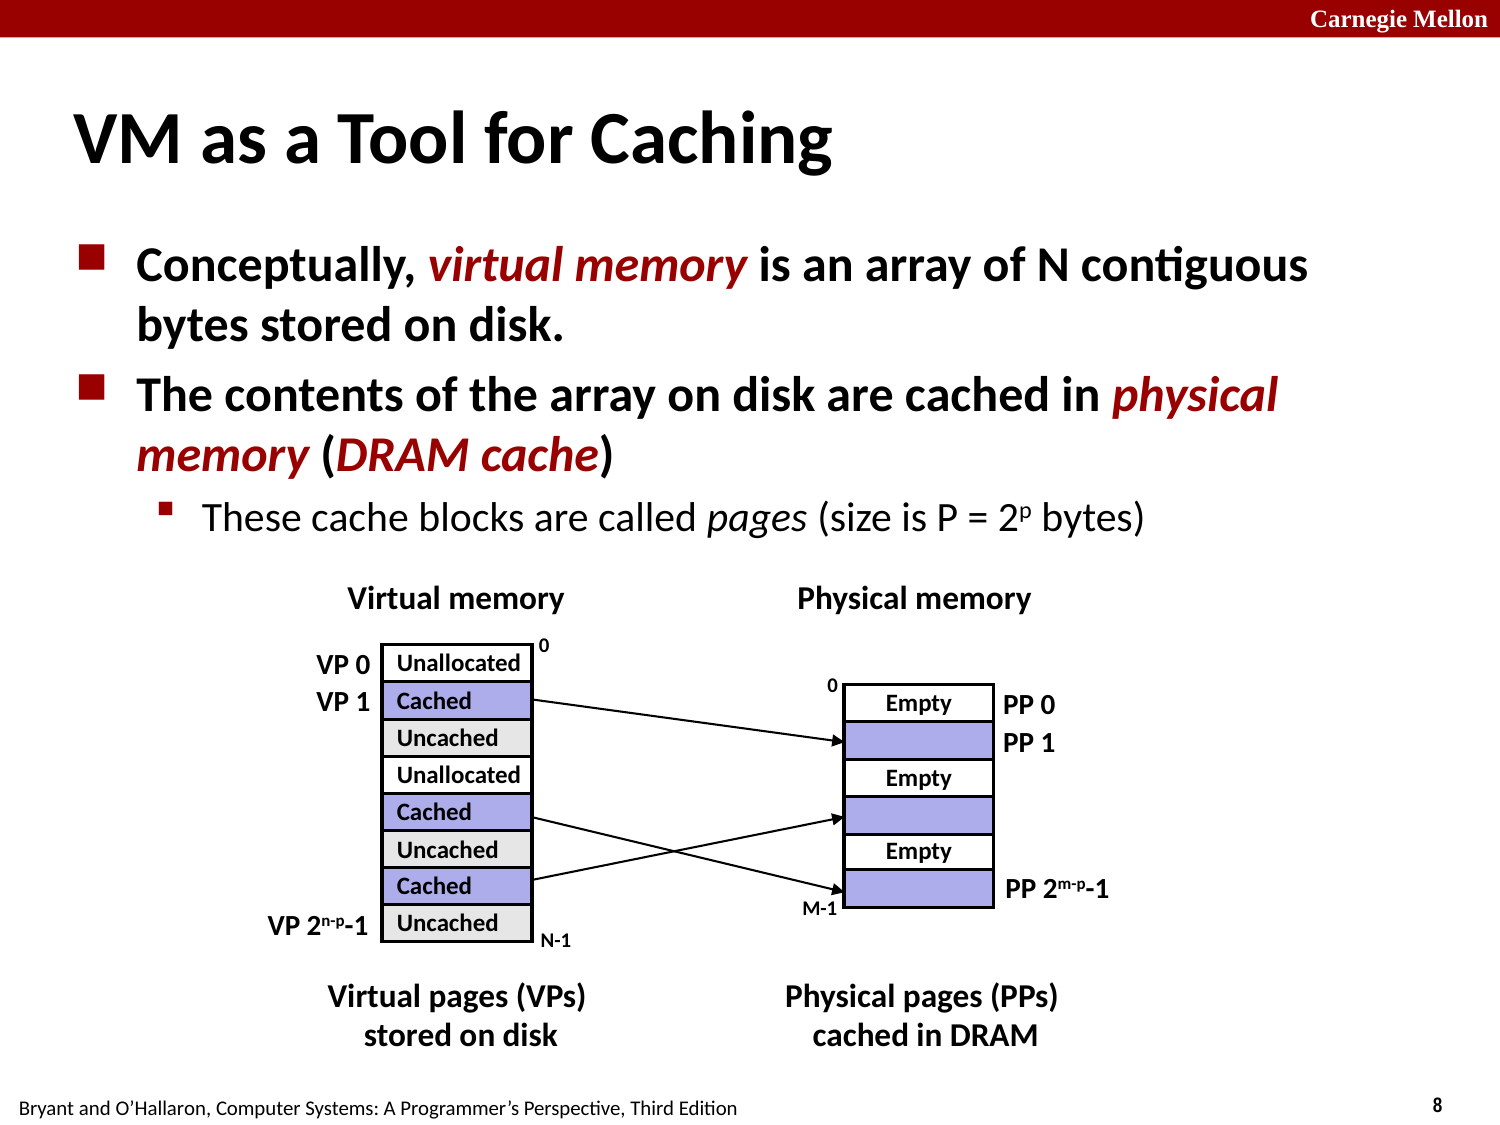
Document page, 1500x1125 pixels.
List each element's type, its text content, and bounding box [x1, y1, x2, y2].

text_box VP 2n-p-1 [252, 903, 384, 949]
text_box Cached [382, 867, 532, 905]
text_box Virtual memory [332, 574, 581, 625]
title VM as a Tool for Caching [58, 71, 1305, 197]
text_box [532, 813, 845, 881]
text_box Physical pages (PPs) cached in DRAM [770, 968, 1082, 1062]
text_box [843, 870, 990, 908]
text_box Cached [382, 793, 532, 830]
text_box PP 1 [988, 717, 1071, 767]
text_box VP 1 [301, 679, 382, 726]
text_box Virtual pages (VPs) stored on disk [312, 968, 610, 1062]
text_box VP 0 [301, 642, 386, 679]
text_box N-1 [525, 920, 586, 960]
text_box Empty [843, 684, 988, 721]
text_box Uncached [384, 905, 532, 942]
list Conceptually, virtual memory is an array of N contiguous bytes stored on disk. The contents of the array on disk are cached in physical memory (DRAM cache) These cache blocks are called pages (size is P = 2p bytes) [64, 223, 1361, 563]
text_box 0 [523, 625, 565, 665]
text_box [843, 796, 994, 835]
text_box Cached [382, 681, 532, 719]
text_box [832, 883, 840, 888]
text_box PP 0 [988, 679, 1071, 717]
text_box M-1 [787, 888, 853, 929]
text_box Unallocated [382, 644, 532, 681]
text_box 0 [812, 665, 853, 706]
text_box Empty [843, 835, 994, 870]
text_box [843, 721, 988, 759]
text_box Uncached [382, 719, 532, 756]
text_box [532, 699, 845, 747]
text_box PP 2m-p-1 [990, 866, 1125, 912]
text_box Unallocated [382, 756, 532, 793]
text_box Physical memory [782, 574, 1047, 625]
text_box Uncached [382, 830, 532, 867]
text_box Empty [843, 759, 994, 796]
